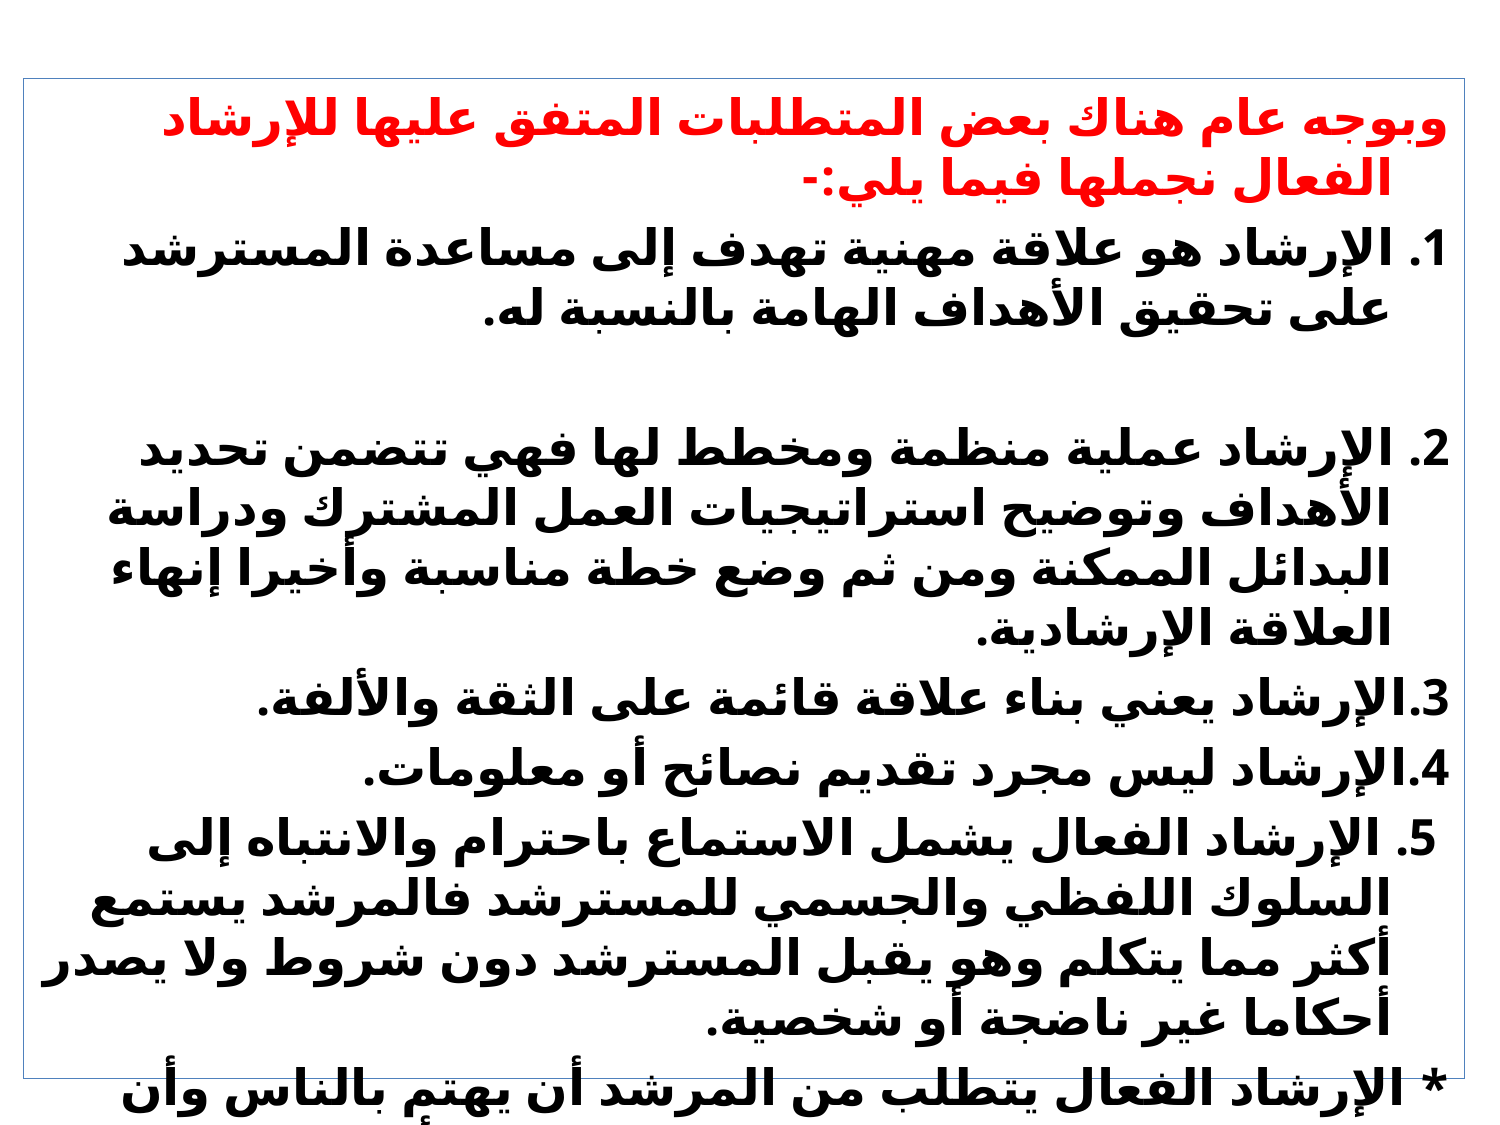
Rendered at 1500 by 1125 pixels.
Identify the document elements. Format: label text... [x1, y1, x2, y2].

list وبوجه عام هناك بعض المتطلبات المتفق عليها للإرشاد الفعال نجملها فيما يلي:- 1. الإرشاد هو علاقة مهنية تهدف إلى مساعدة المسترشد على تحقيق الأهداف الهامة بالنسبة له. 2. الإرشاد عملية منظمة ومخطط لها فهي تتضمن تحديد الأهداف وتوضيح استراتيجيات العمل المشترك ودراسة البدائل الممكنة ومن ثم وضع خطة مناسبة وأخيرا إنهاء العلاقة الإرشادية. 3.الإرشاد يعني بناء علاقة قائمة على الثقة والألفة. 4.الإرشاد ليس مجرد تقديم نصائح أو معلومات. 5. الإرشاد الفعال يشمل الاستماع باحترام والانتباه إلى السلوك اللفظي والجسمي للمسترشد فالمرشد يستمع أكثر مما يتكلم وهو يقبل المسترشد دون شروط ولا يصدر أحكاما غير ناضجة أو شخصية. * الإرشاد الفعال يتطلب من المرشد أن يهتم بالناس وأن يكون لديه رغبة حقيقية في مساعدتهم وأن يتعاطف معهم وأن يكون صادقا مع نفسه وأن يثق بالناس وبقدرتهم على مساعدة أنفسهم. [23, 78, 1465, 1079]
